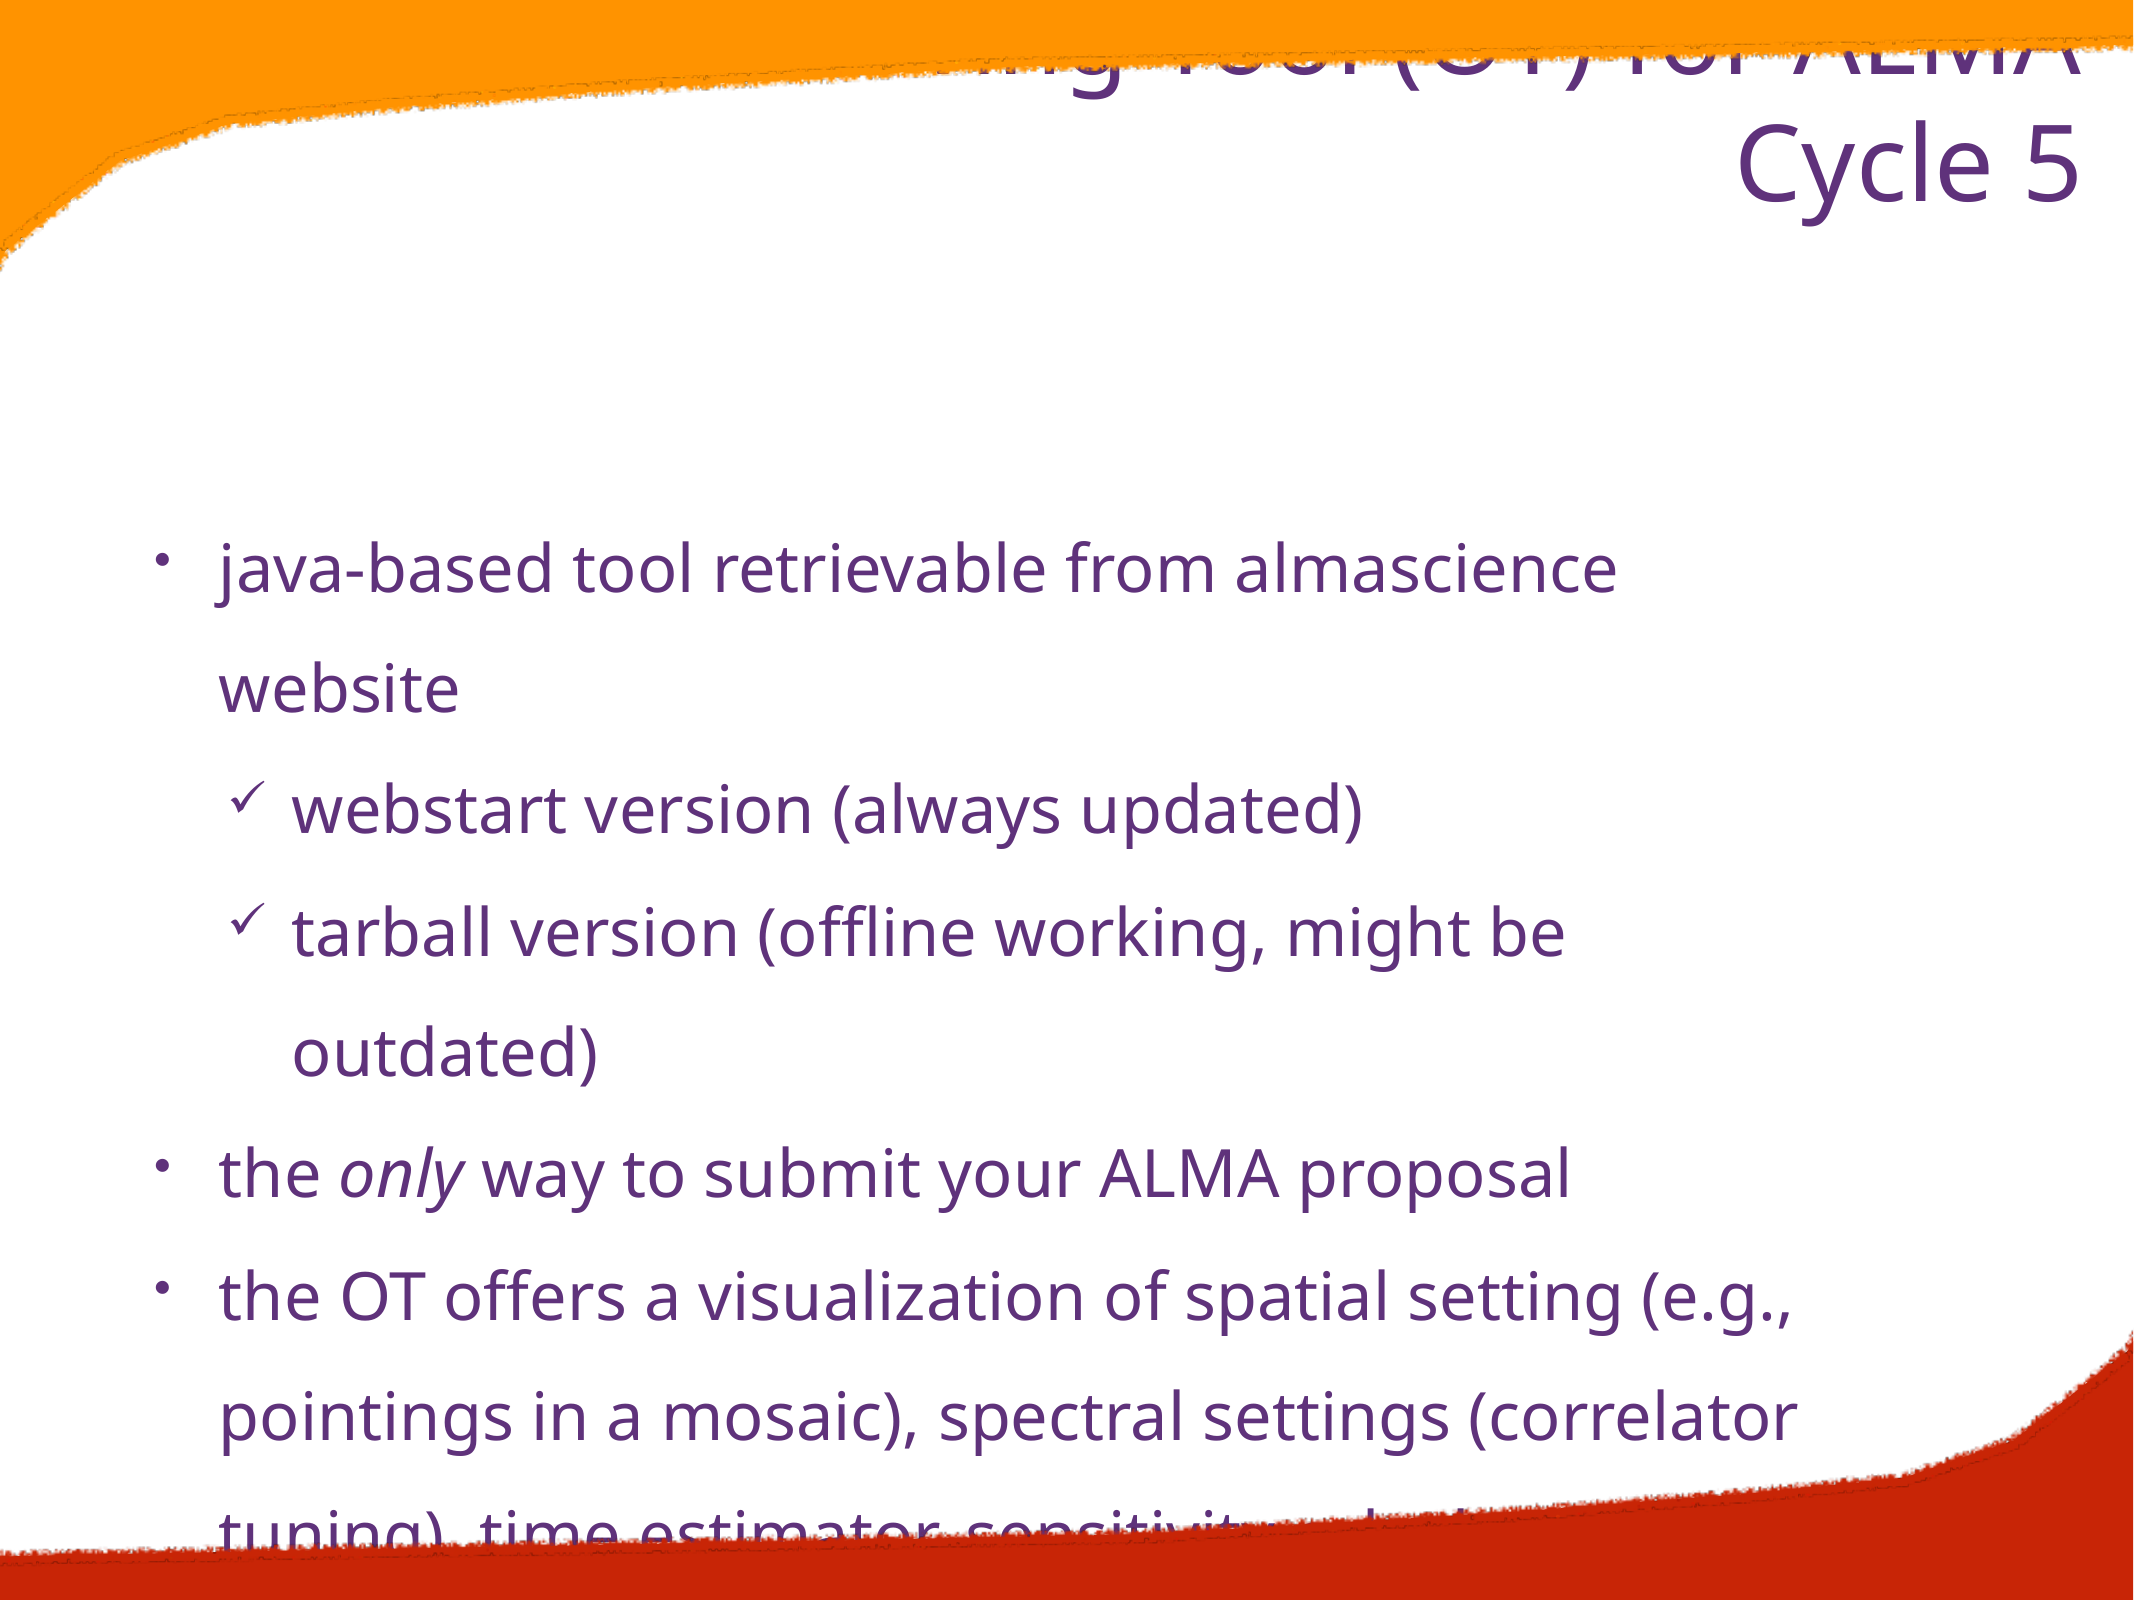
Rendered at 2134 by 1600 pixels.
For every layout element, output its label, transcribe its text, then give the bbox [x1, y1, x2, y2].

subtitle java-based tool retrievable from almascience website webstart version (always updated) tarball version (offline working, might be outdated) the only way to submit your ALMA proposal the OT offers a visualization of spatial setting (e.g., pointings in a mosaic), spectral settings (correlator tuning), time estimator, sensitivity calculator, and messages when settings incompatible [145, 476, 1863, 1287]
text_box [0, 1294, 2134, 1600]
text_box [0, 0, 2134, 307]
